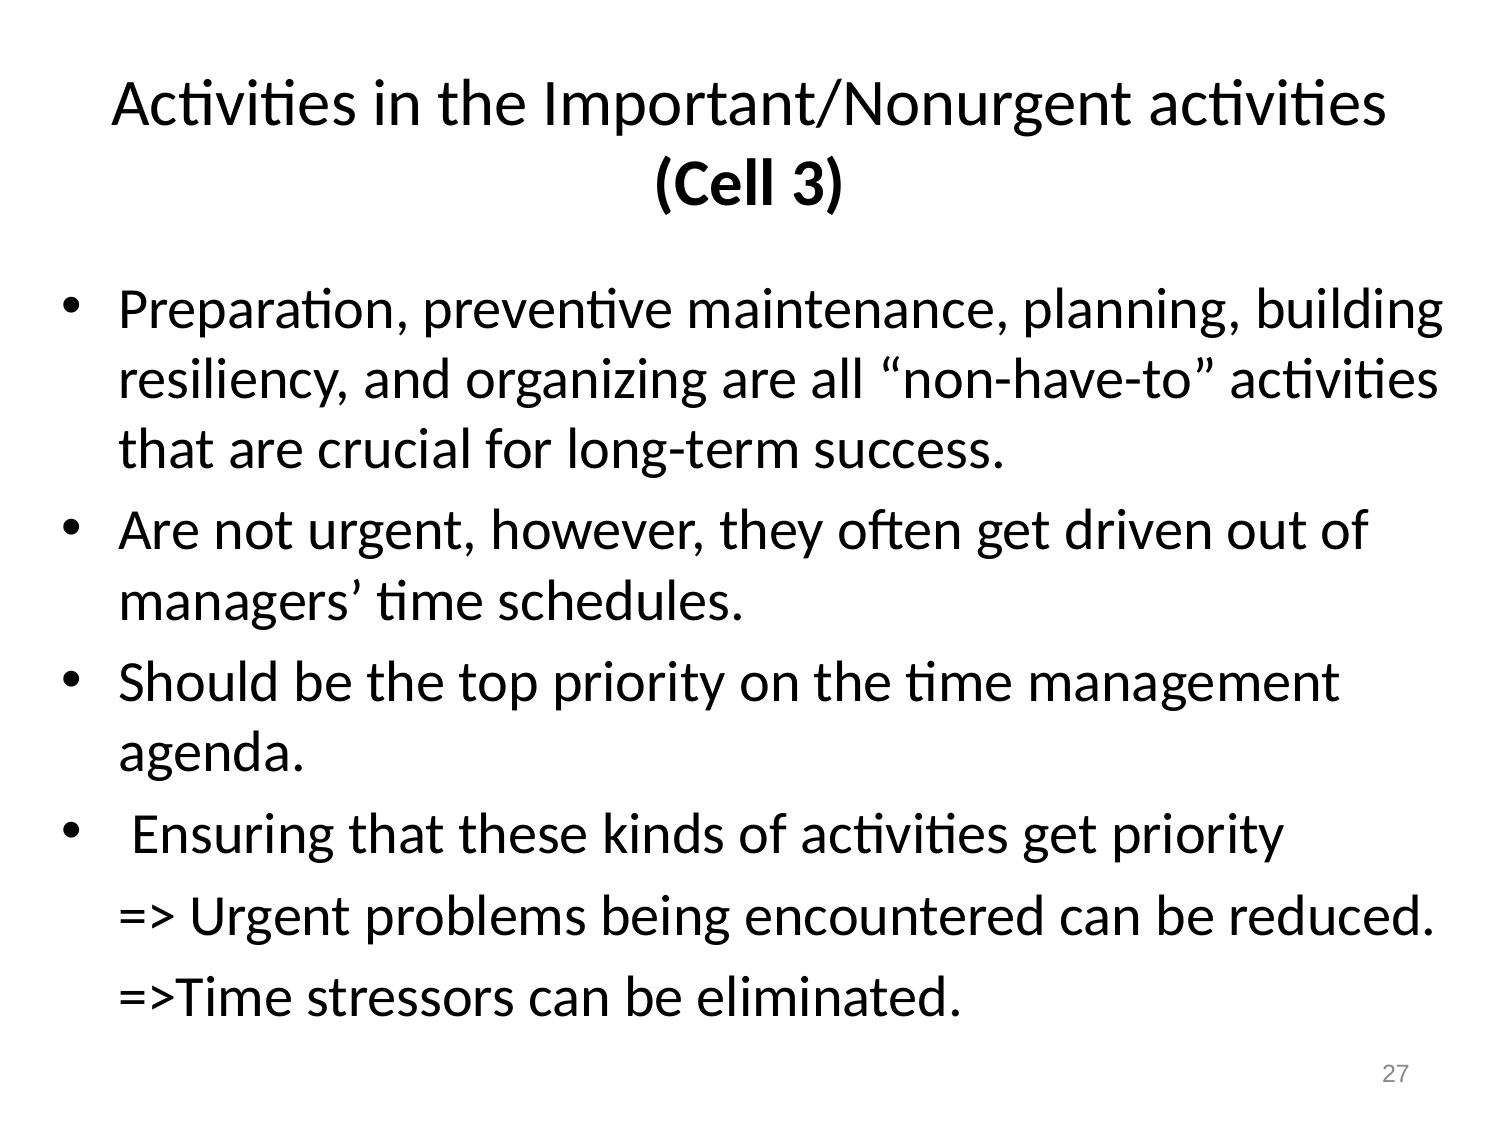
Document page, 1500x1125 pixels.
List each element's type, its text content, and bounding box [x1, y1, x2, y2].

slide_number 27 [1074, 1042, 1425, 1103]
title Activities in the Important/Nonurgent activities (Cell 3) [75, 45, 1425, 233]
list Preparation, preventive maintenance, planning, building resiliency, and organizing are all “non-have-to” activities that are crucial for long-term success. Are not urgent, however, they often get driven out of managers’ time schedules. Should be the top priority on the time management agenda. Ensuring that these kinds of activities get priority => Urgent problems being encountered can be reduced. =>Time stressors can be eliminated. [46, 262, 1472, 1125]
